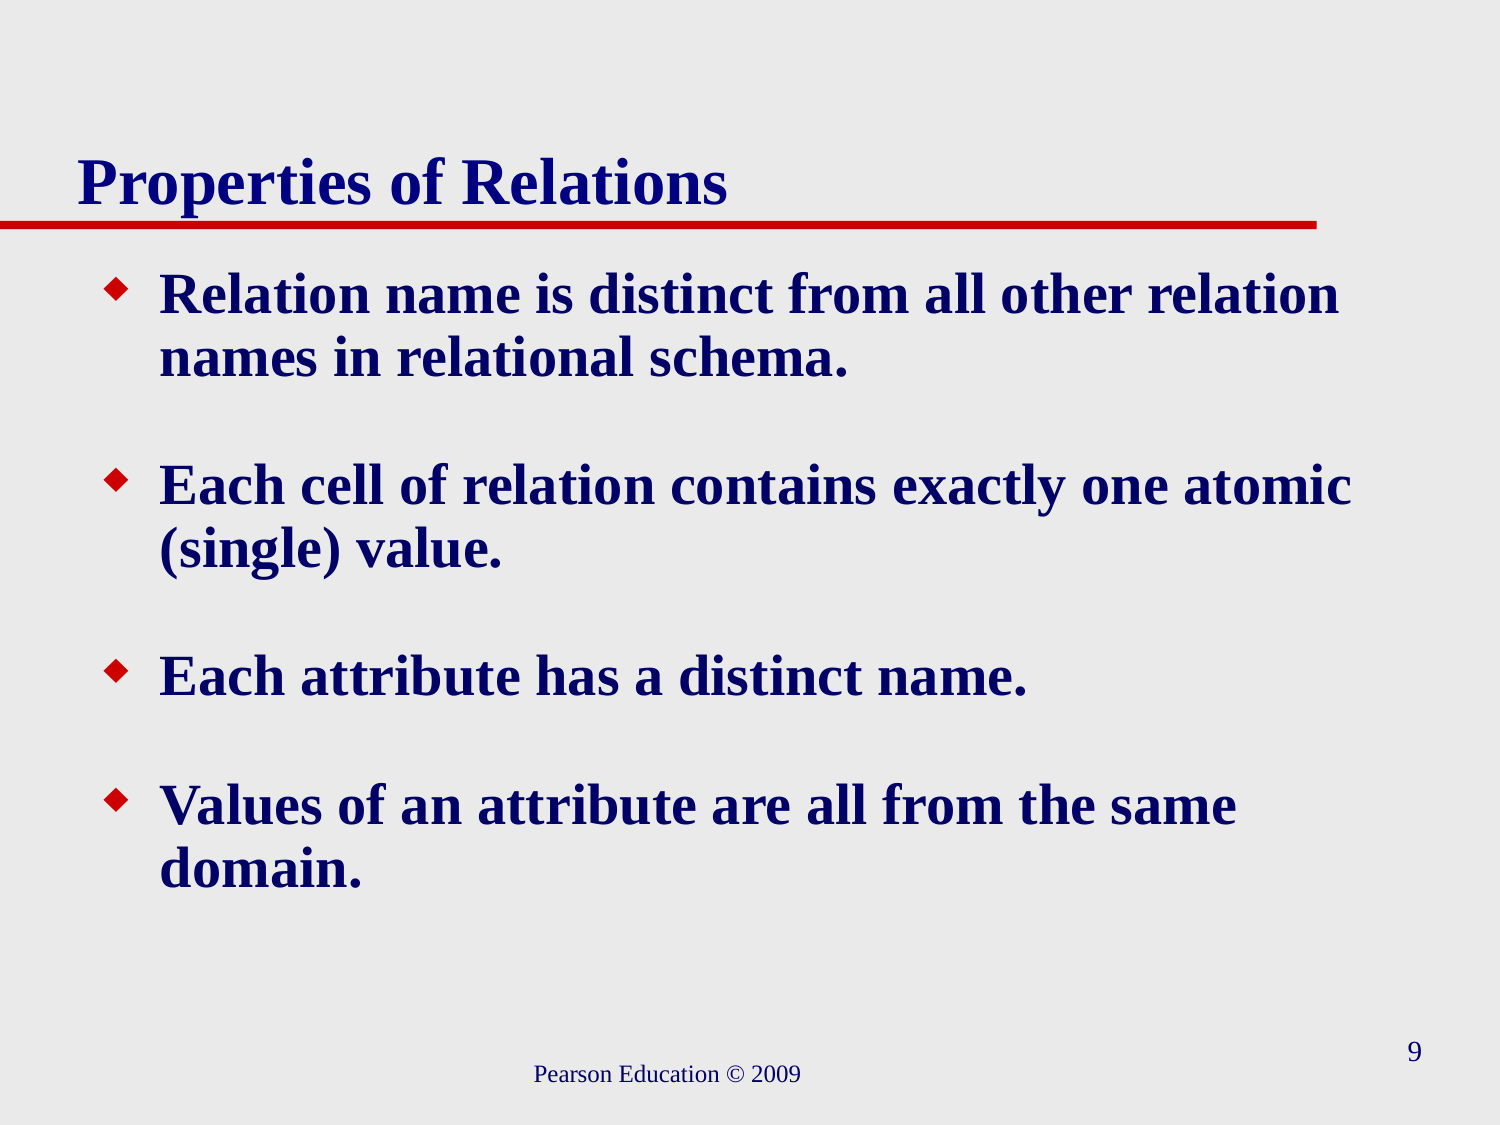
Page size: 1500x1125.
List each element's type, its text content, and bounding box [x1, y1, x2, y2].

list Relation name is distinct from all other relation names in relational schema. Each cell of relation contains exactly one atomic (single) value. Each attribute has a distinct name. Values of an attribute are all from the same domain. [88, 255, 1377, 931]
text_box Pearson Education © 2009 [512, 1050, 1038, 1095]
title Properties of Relations [62, 43, 1338, 226]
slide_number 9 [1125, 1012, 1438, 1088]
